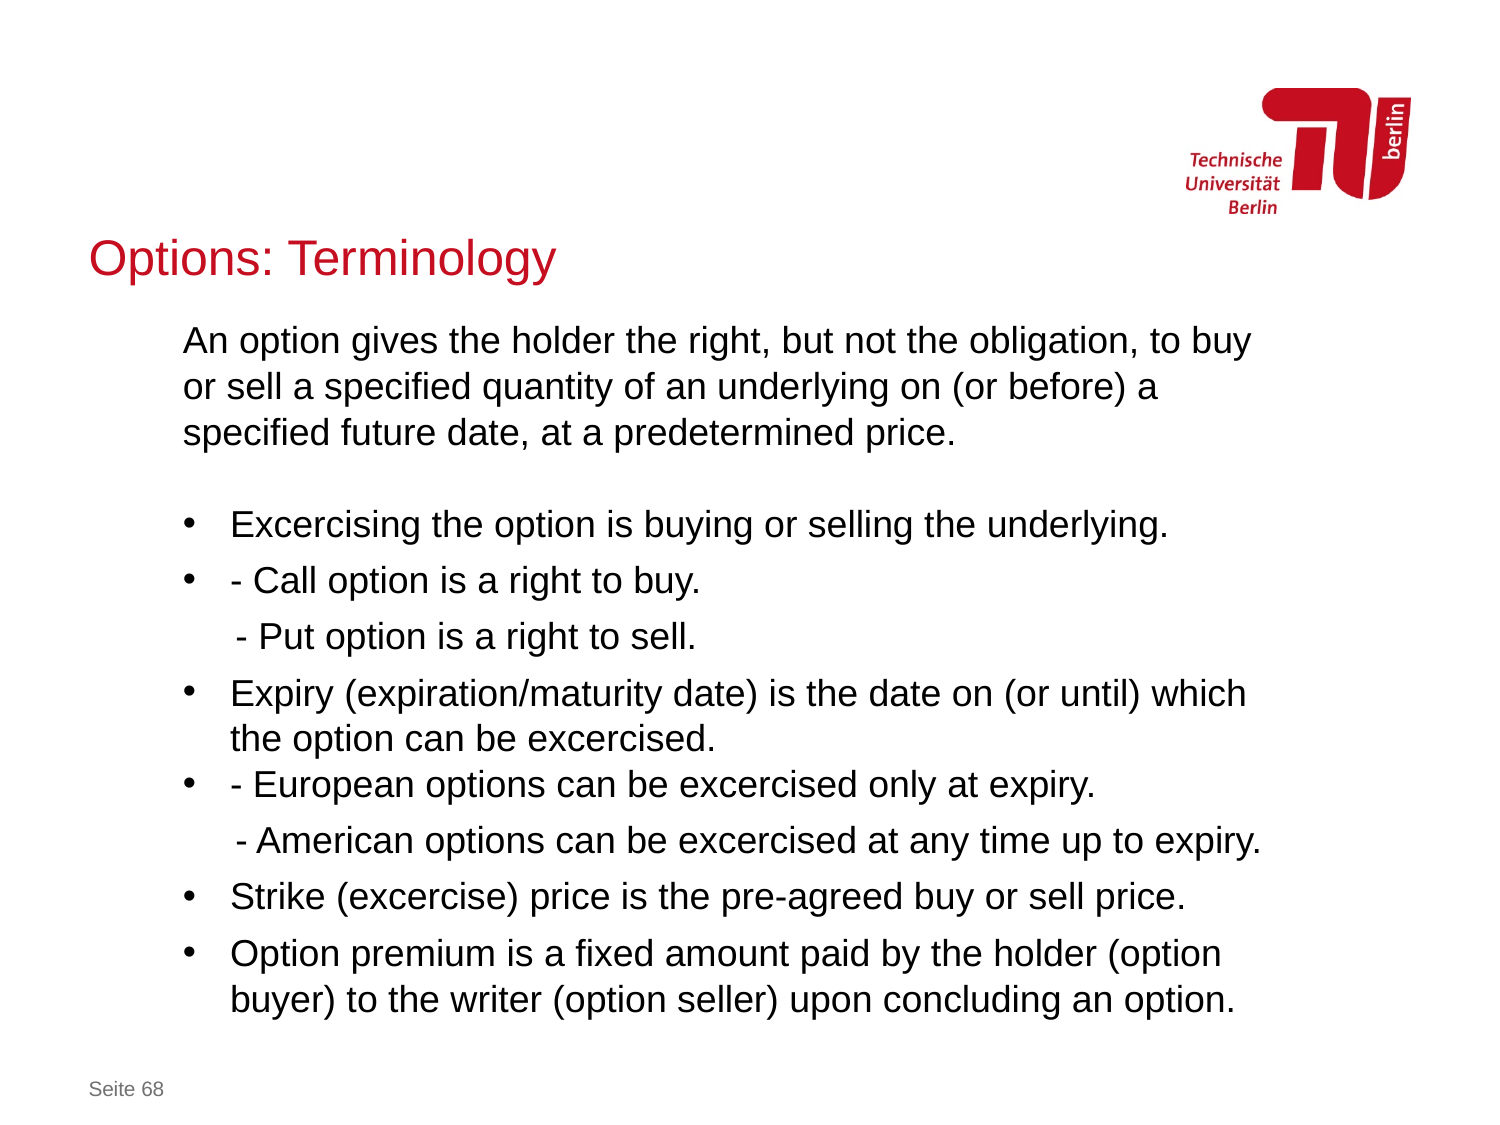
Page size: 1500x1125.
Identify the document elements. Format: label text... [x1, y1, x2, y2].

picture [1186, 88, 1411, 214]
title Options: Terminology [88, 226, 1411, 286]
list An option gives the holder the right, but not the obligation, to buy or sell a specified quantity of an underlying on (or before) a specified future date, at a predetermined price. Excercising the option is buying or selling the underlying. - Call option is a right to buy. - Put option is a right to sell. Expiry (expiration/maturity date) is the date on (or until) which the option can be excercised. - European options can be excercised only at expiry. - American options can be excercised at any time up to expiry. Strike (excercise) price is the pre-agreed buy or sell price. Option premium is a fixed amount paid by the holder (option buyer) to the writer (option seller) upon concluding an option. [183, 315, 1294, 983]
slide_number Seite 68 [88, 1075, 1176, 1101]
